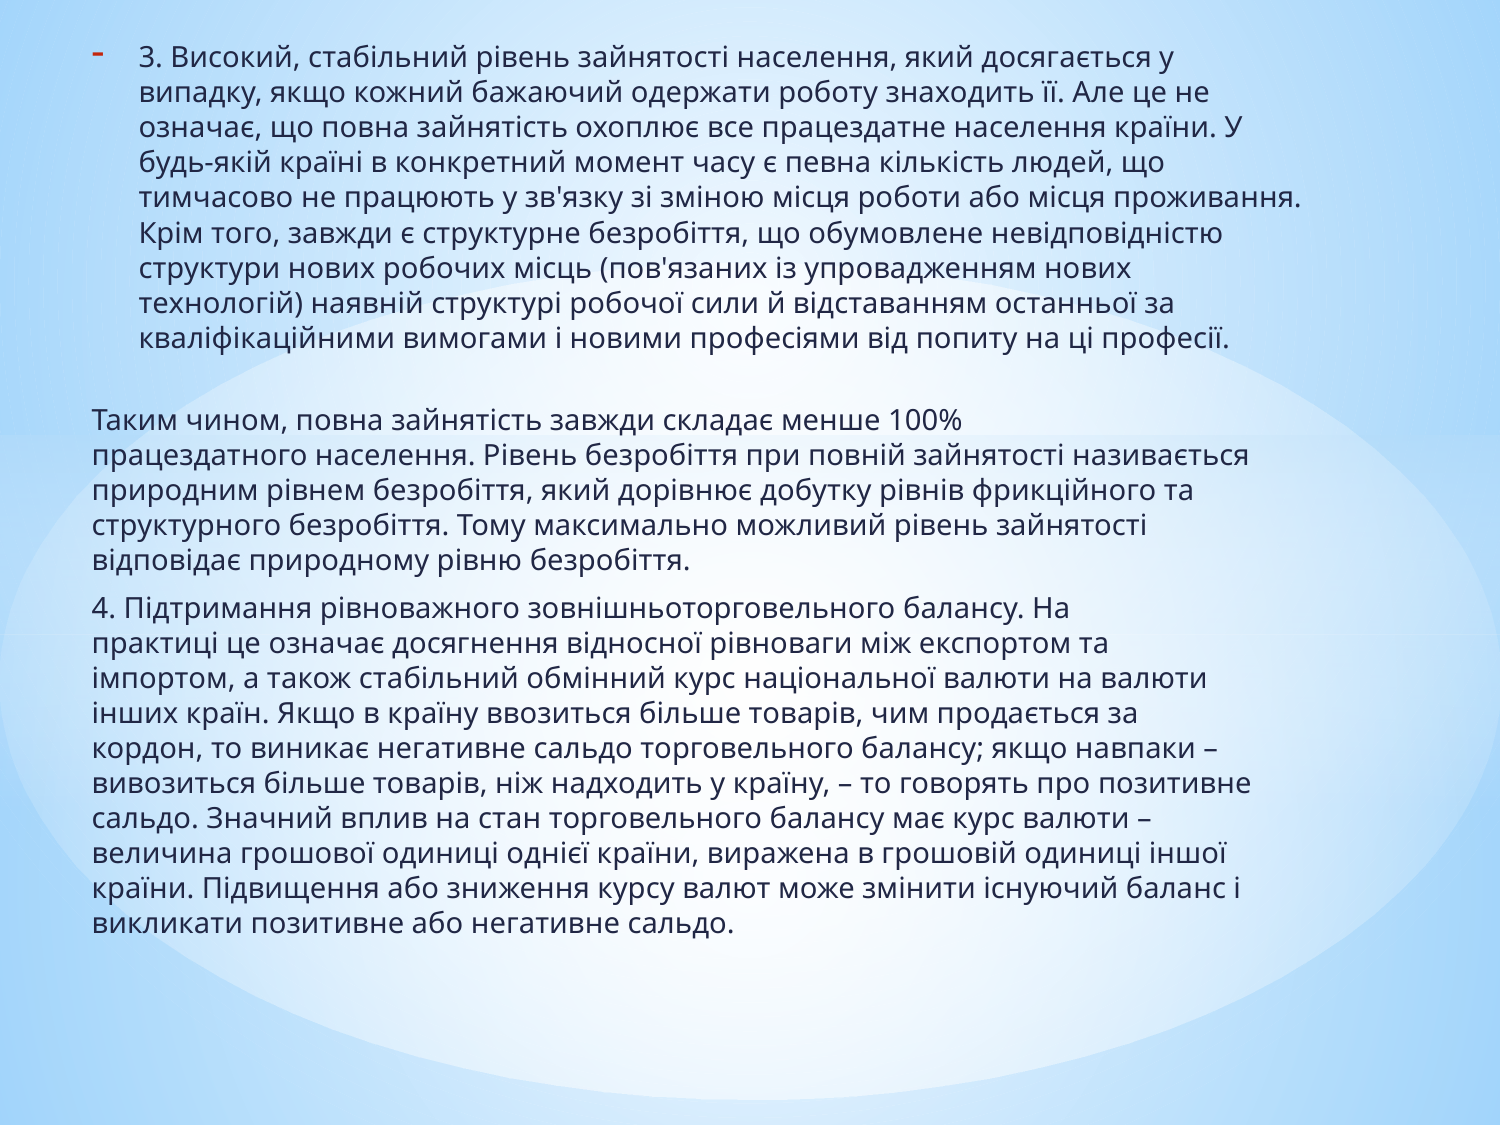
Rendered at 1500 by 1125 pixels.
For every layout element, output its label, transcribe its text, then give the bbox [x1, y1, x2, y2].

subtitle 3. Високий, стабільний рівень зайнятості населення, який досягається у випадку, якщо кожний бажаючий одержати роботу знаходить її. Але це не означає, що повна зайнятість охоплює все працездатне населення країни. У будь-якій країні в конкретний момент часу є певна кількість людей, що тимчасово не працюють у зв'язку зі зміною місця роботи або місця проживання. Крім того, завжди є структурне безробіття, що обумовлене невідповідністю структури нових робочих місць (пов'язаних із упровадженням нових технологій) наявній структурі робочої сили й відставанням останньої за кваліфікаційними вимогами і новими професіями від попиту на ці професії. Таким чином, повна зайнятість завжди складає менше 100% працездатного населення. Рівень безробіття при повній зайнятості називається природним рівнем безробіття, який дорівнює добутку рівнів фрикційного та структурного безробіття. Тому максимально можливий рівень зайнятості відповідає природному рівню безробіття. 4. Підтримання рівноважного зовнішньоторговельного балансу. На практиці це означає досягнення відносної рівноваги між експортом та імпортом, а також стабільний обмінний курс національної валюти на валюти інших країн. Якщо в країну ввозиться більше товарів, чим продається за кордон, то виникає негативне сальдо торговельного балансу; якщо навпаки – вивозиться більше товарів, ніж надходить у країну, – то говорять про позитивне сальдо. Значний вплив на стан торговельного балансу має курс валюти – величина грошової одиниці однієї країни, виражена в грошовій одиниці іншої країни. Підвищення або зниження курсу валют може змінити існуючий баланс і викликати позитивне або негативне сальдо. [76, 30, 1412, 1083]
